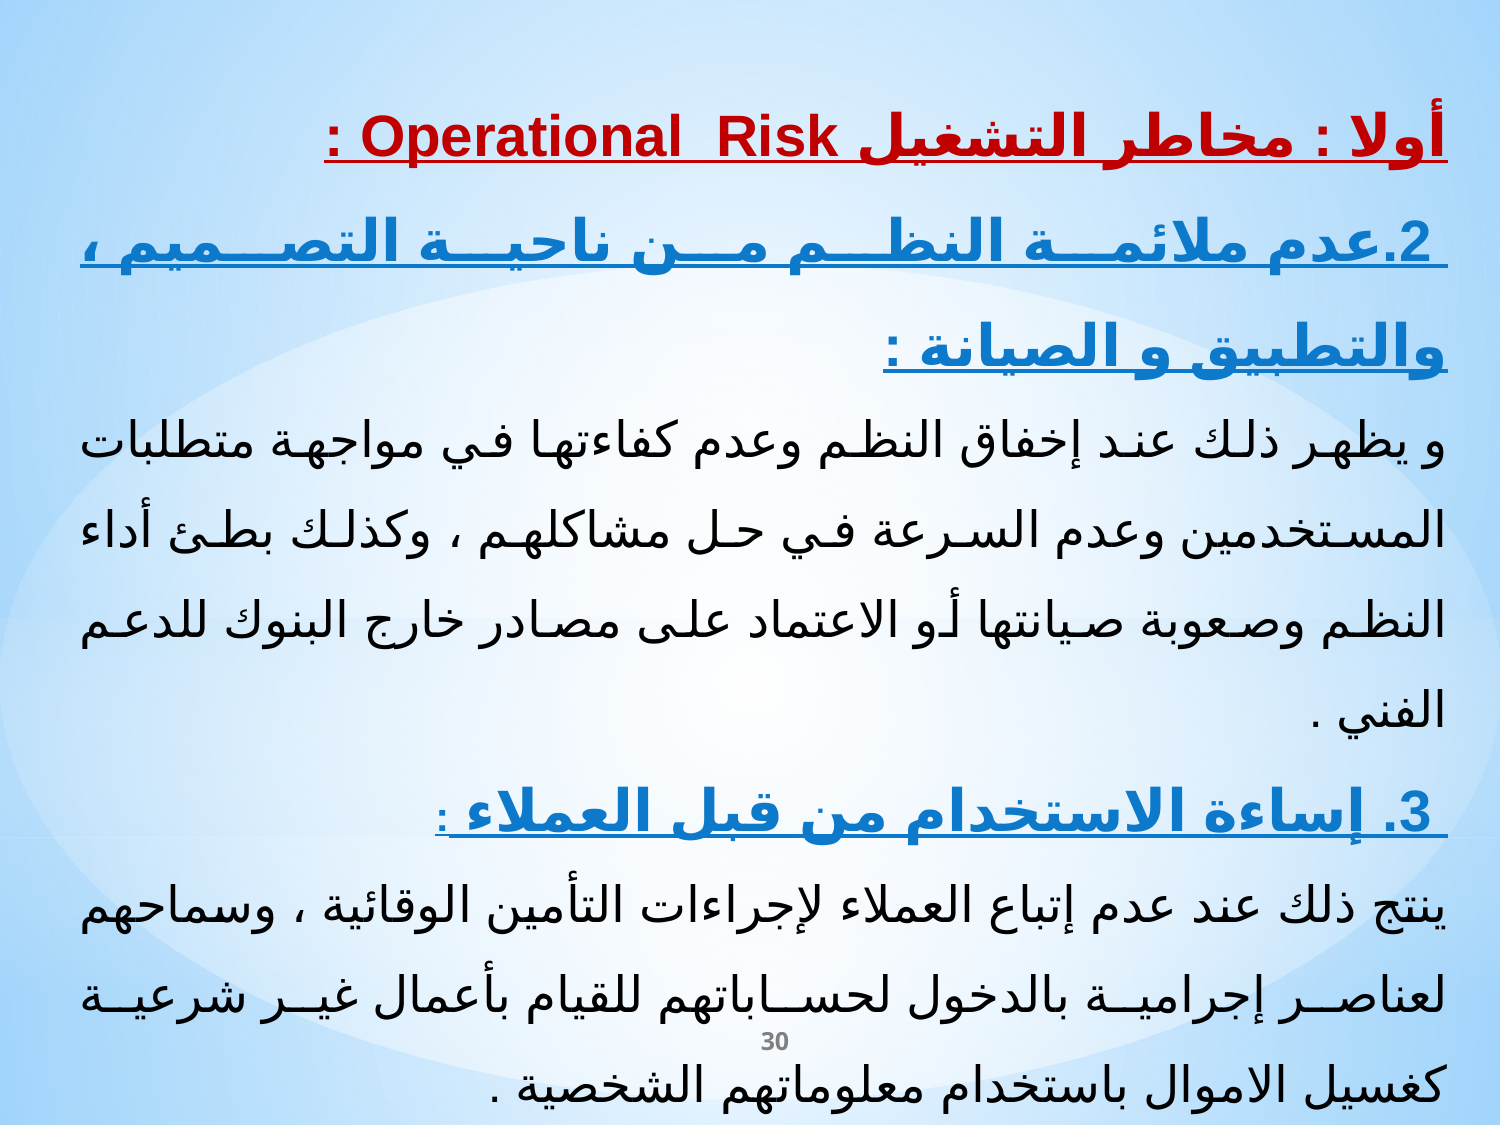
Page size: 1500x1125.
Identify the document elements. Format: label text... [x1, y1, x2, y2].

text_box أولا : مخاطر التشغيل Operational Risk : 2.عدم ملائمة النظم من ناحية التصميم ، والتطبيق و الصيانة : و يظهر ذلك عند إخفاق النظم وعدم كفاءتها في مواجهة متطلبات المستخدمين وعدم السرعة في حل مشاكلهم ، وكذلك بطئ أداء النظم وصعوبة صيانتها أو الاعتماد على مصادر خارج البنوك للدعم الفني . 3. إساءة الاستخدام من قبل العملاء : ينتج ذلك عند عدم إتباع العملاء لإجراءات التأمين الوقائية ، وسماحهم لعناصر إجرامية بالدخول لحساباتهم للقيام بأعمال غير شرعية كغسيل الاموال باستخدام معلوماتهم الشخصية . [64, 55, 1463, 1125]
